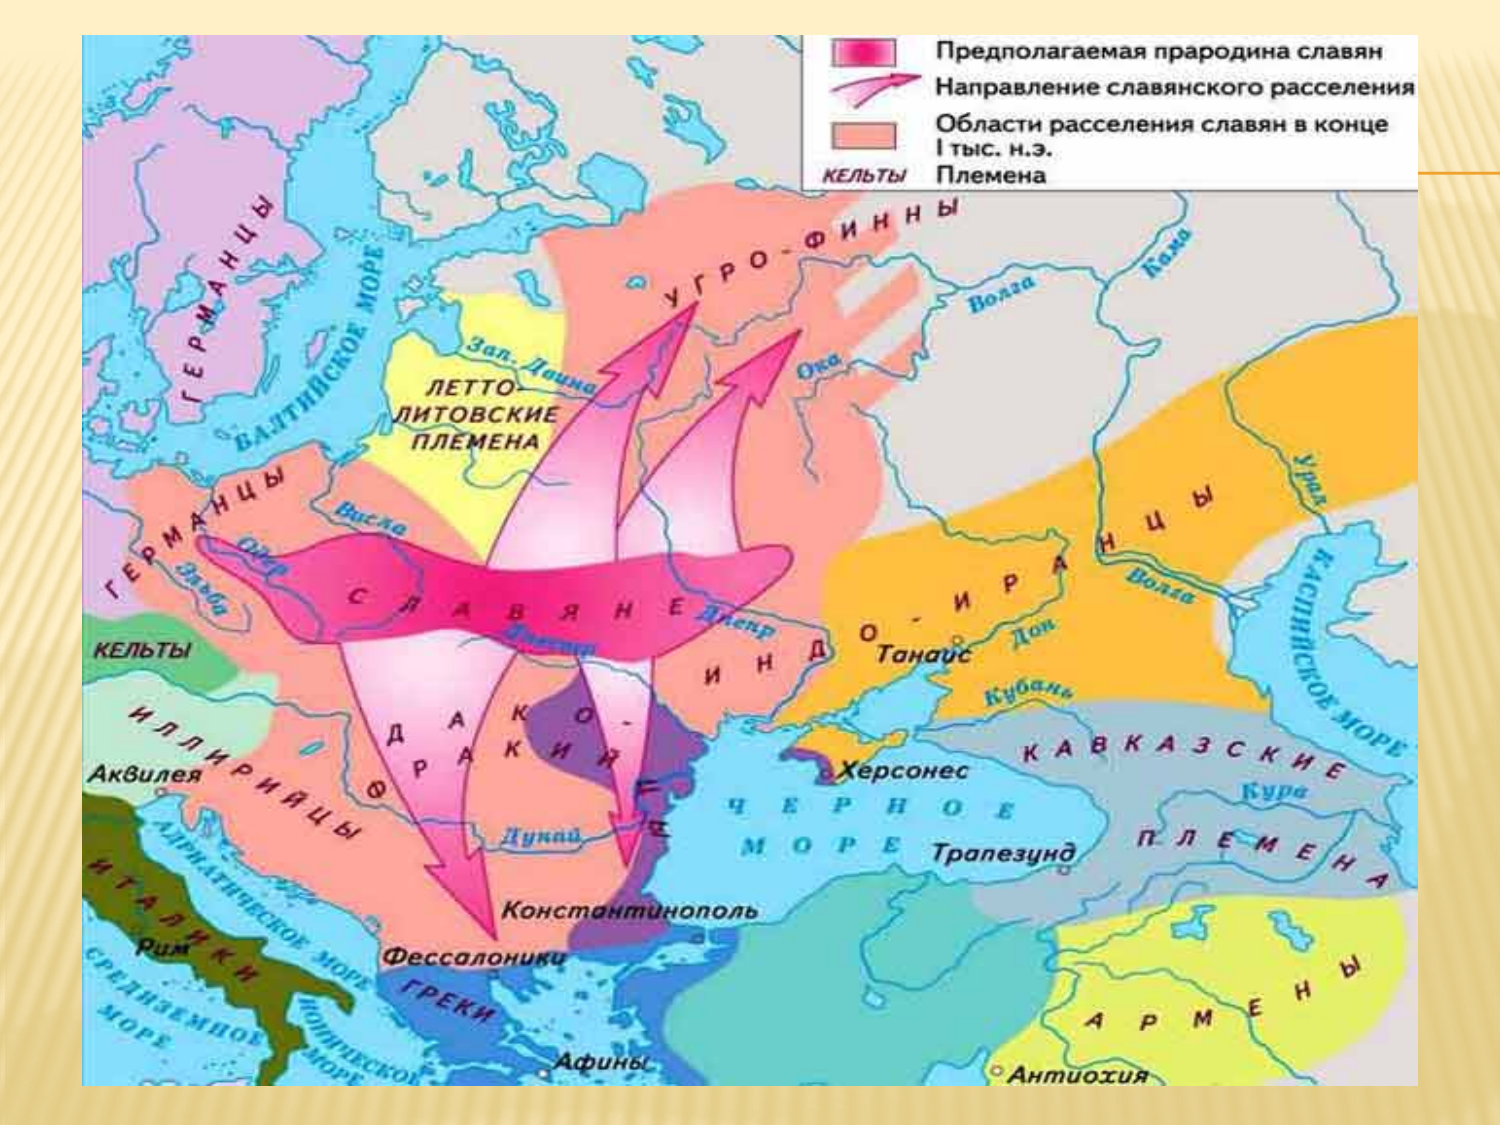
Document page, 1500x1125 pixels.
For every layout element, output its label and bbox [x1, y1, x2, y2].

picture [81, 34, 1419, 1087]
